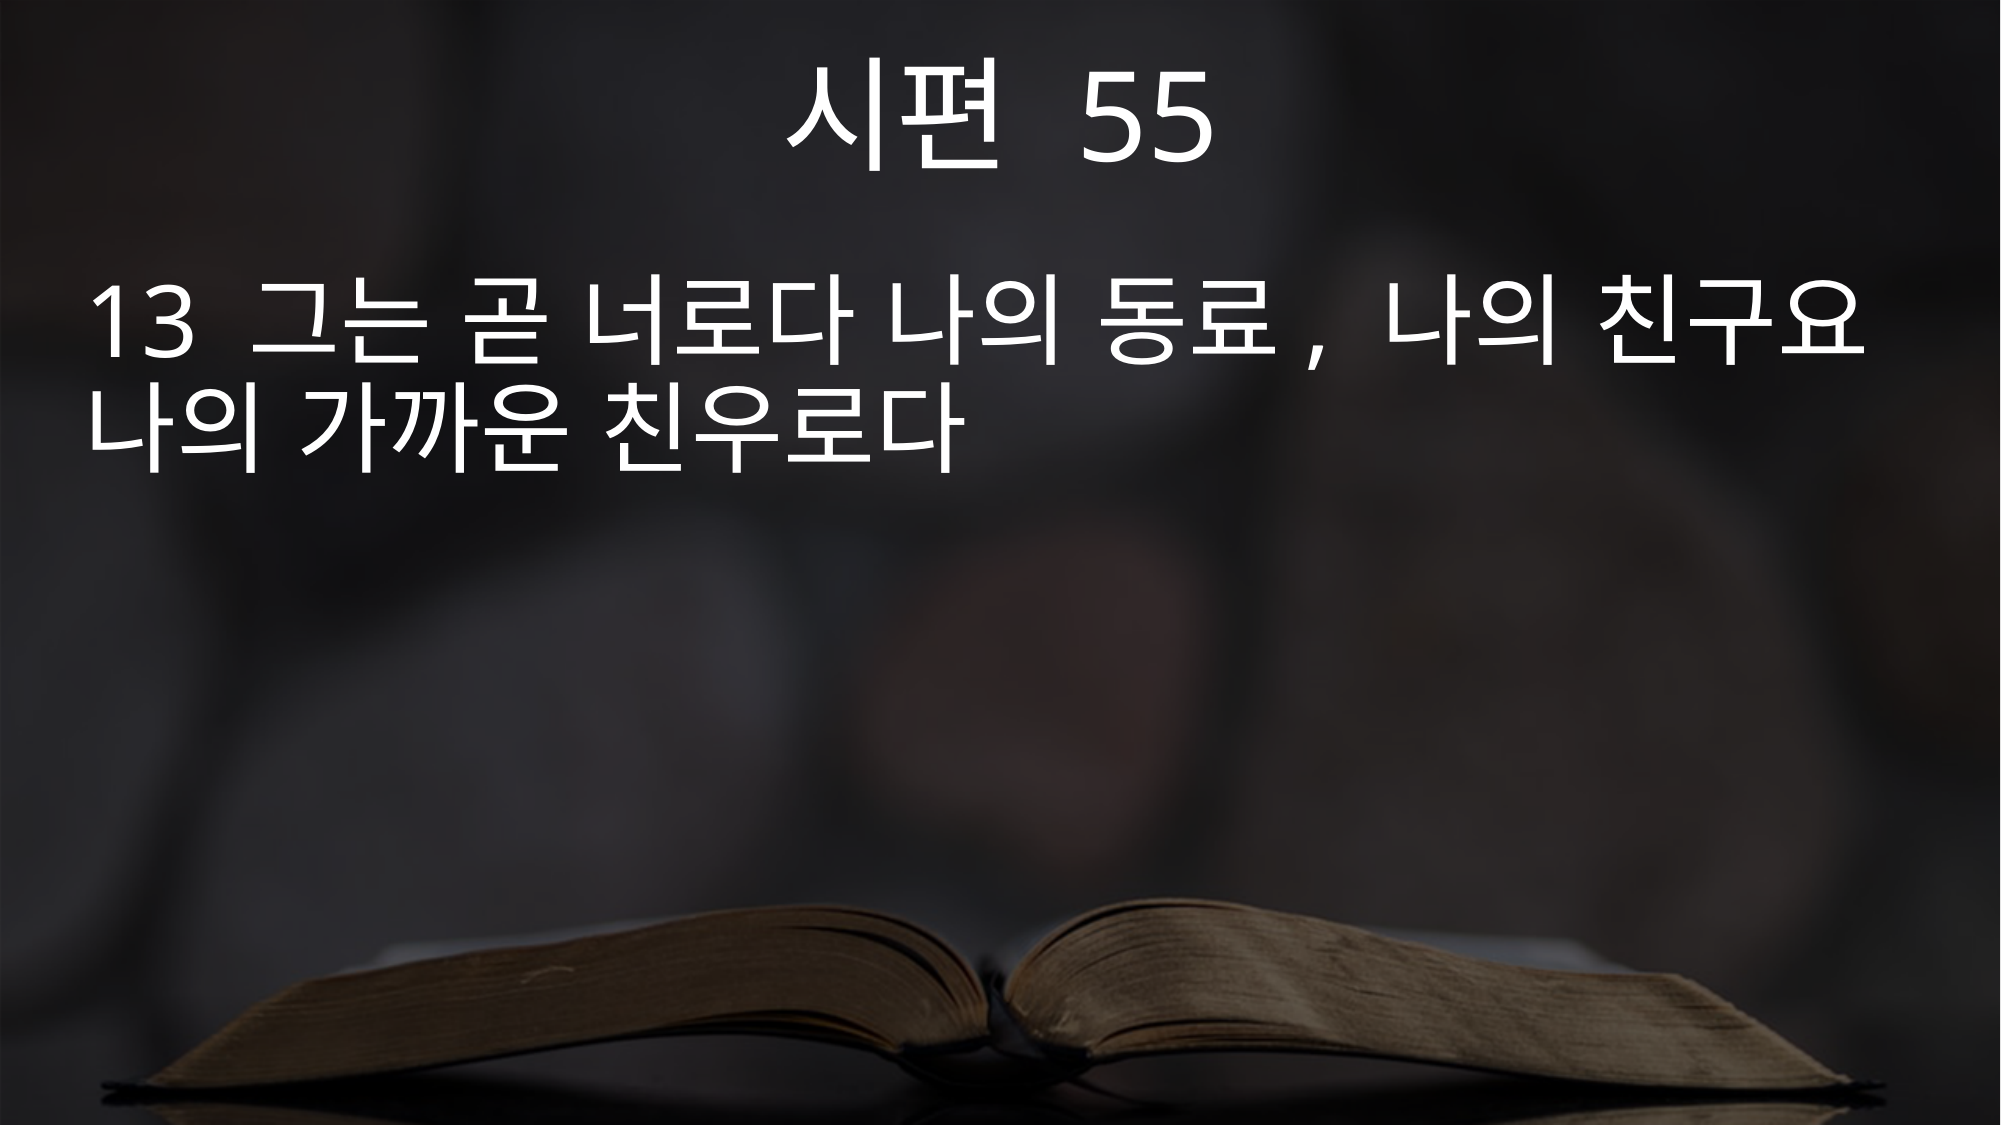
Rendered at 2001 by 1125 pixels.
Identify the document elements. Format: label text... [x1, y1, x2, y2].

list 13 그는 곧 너로다 나의 동료, 나의 친구요 나의 가까운 친우로다 [69, 263, 1953, 423]
footer 시편 55 [0, 32, 2000, 192]
picture [0, 0, 2001, 1125]
